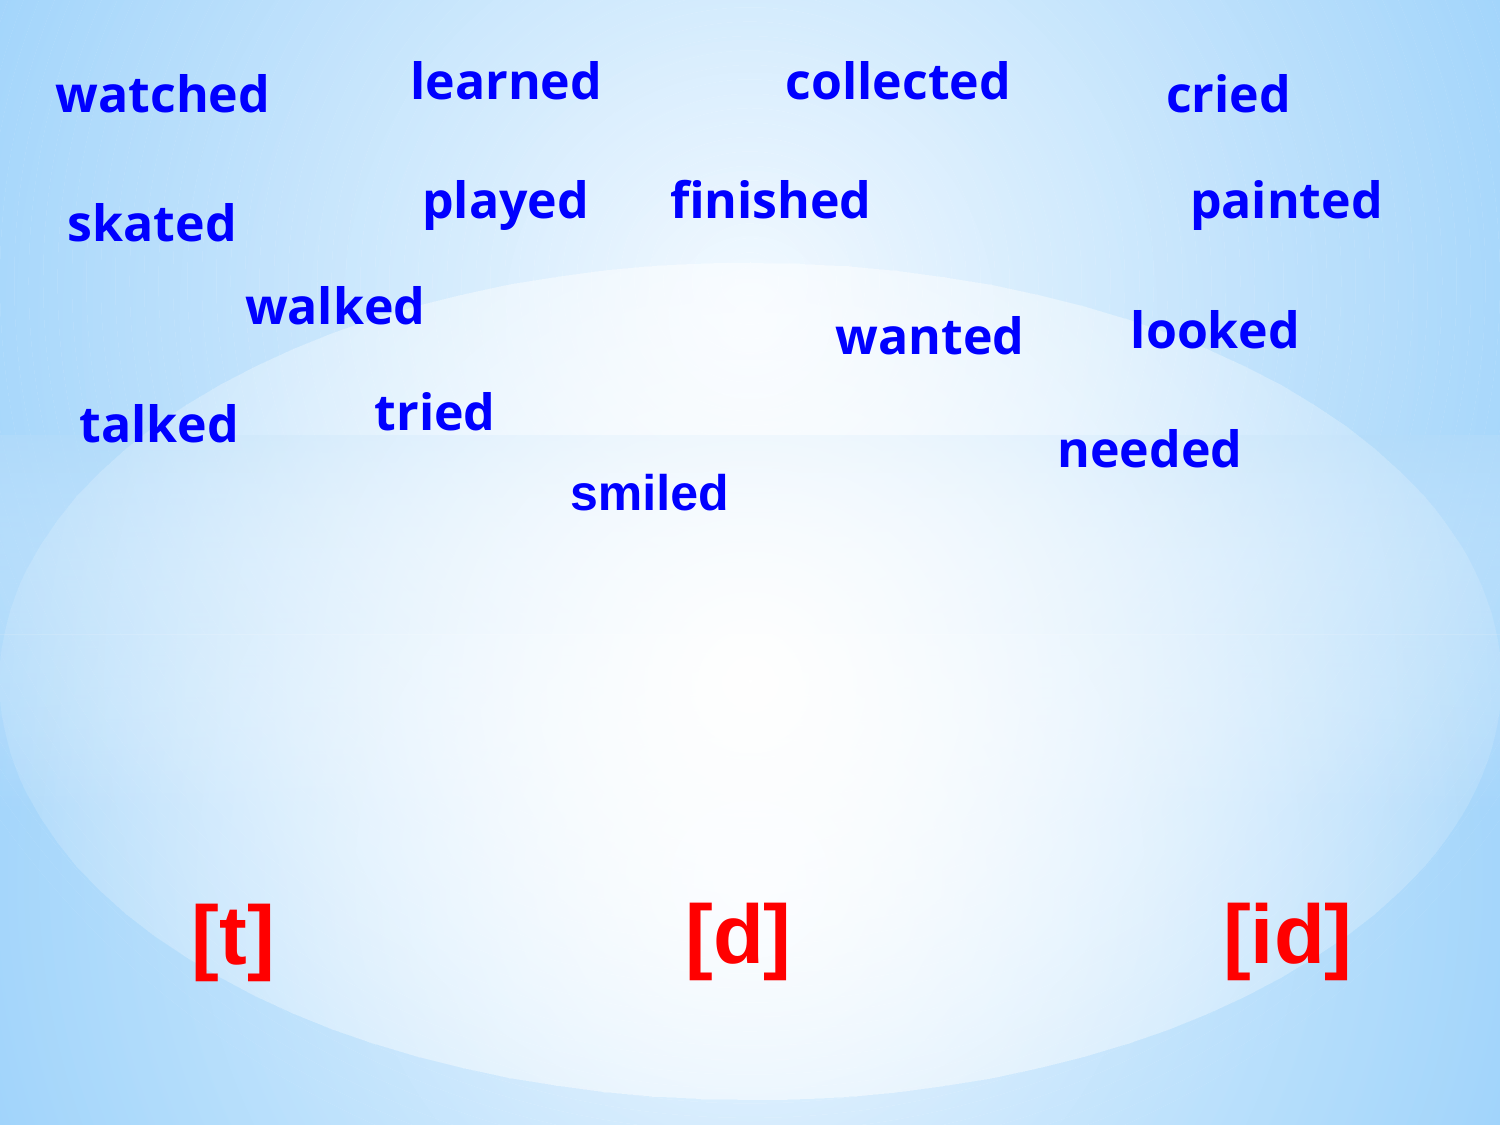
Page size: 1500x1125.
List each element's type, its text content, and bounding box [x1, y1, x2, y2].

text_box [t] [177, 873, 319, 989]
text_box needed [1042, 410, 1292, 485]
text_box watched [41, 54, 290, 130]
text_box tried [360, 373, 561, 449]
text_box learned [395, 42, 668, 118]
text_box wanted [820, 296, 1081, 372]
text_box smiled [555, 453, 804, 528]
text_box painted [1175, 160, 1471, 236]
text_box looked [1116, 290, 1376, 366]
text_box [id] [1208, 872, 1374, 988]
text_box cried [1151, 54, 1329, 130]
text_box finished [655, 160, 927, 236]
text_box talked [64, 385, 301, 461]
text_box walked [230, 267, 491, 342]
text_box [d] [670, 872, 837, 988]
text_box collected [771, 42, 1114, 118]
text_box skated [53, 184, 301, 260]
text_box played [407, 160, 620, 236]
